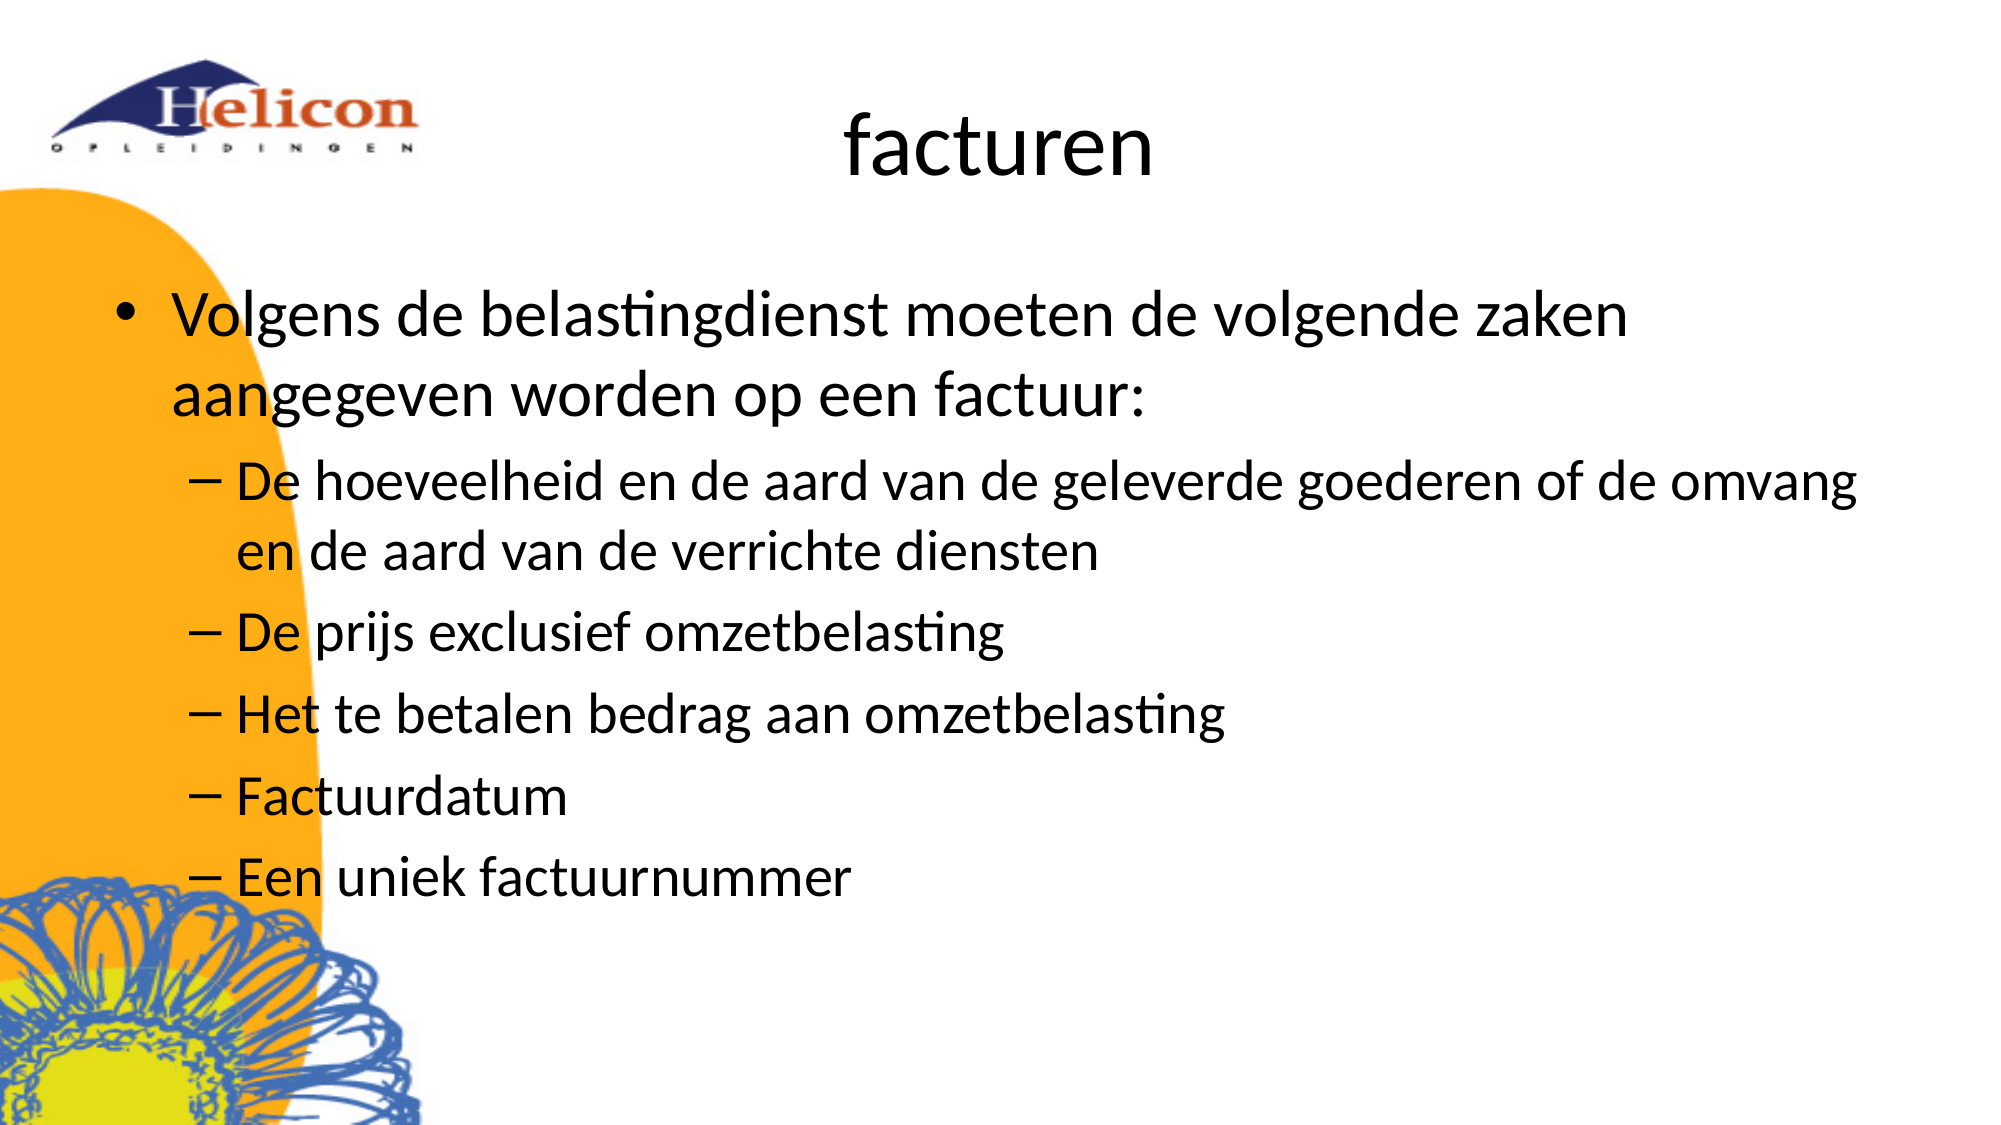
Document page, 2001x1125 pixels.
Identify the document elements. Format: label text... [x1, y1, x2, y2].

list Volgens de belastingdienst moeten de volgende zaken aangegeven worden op een factuur: De hoeveelheid en de aard van de geleverde goederen of de omvang en de aard van de verrichte diensten De prijs exclusief omzetbelasting Het te betalen bedrag aan omzetbelasting Factuurdatum Een uniek factuurnummer [99, 262, 1900, 1005]
picture [0, 0, 2001, 1125]
title facturen [99, 45, 1900, 233]
